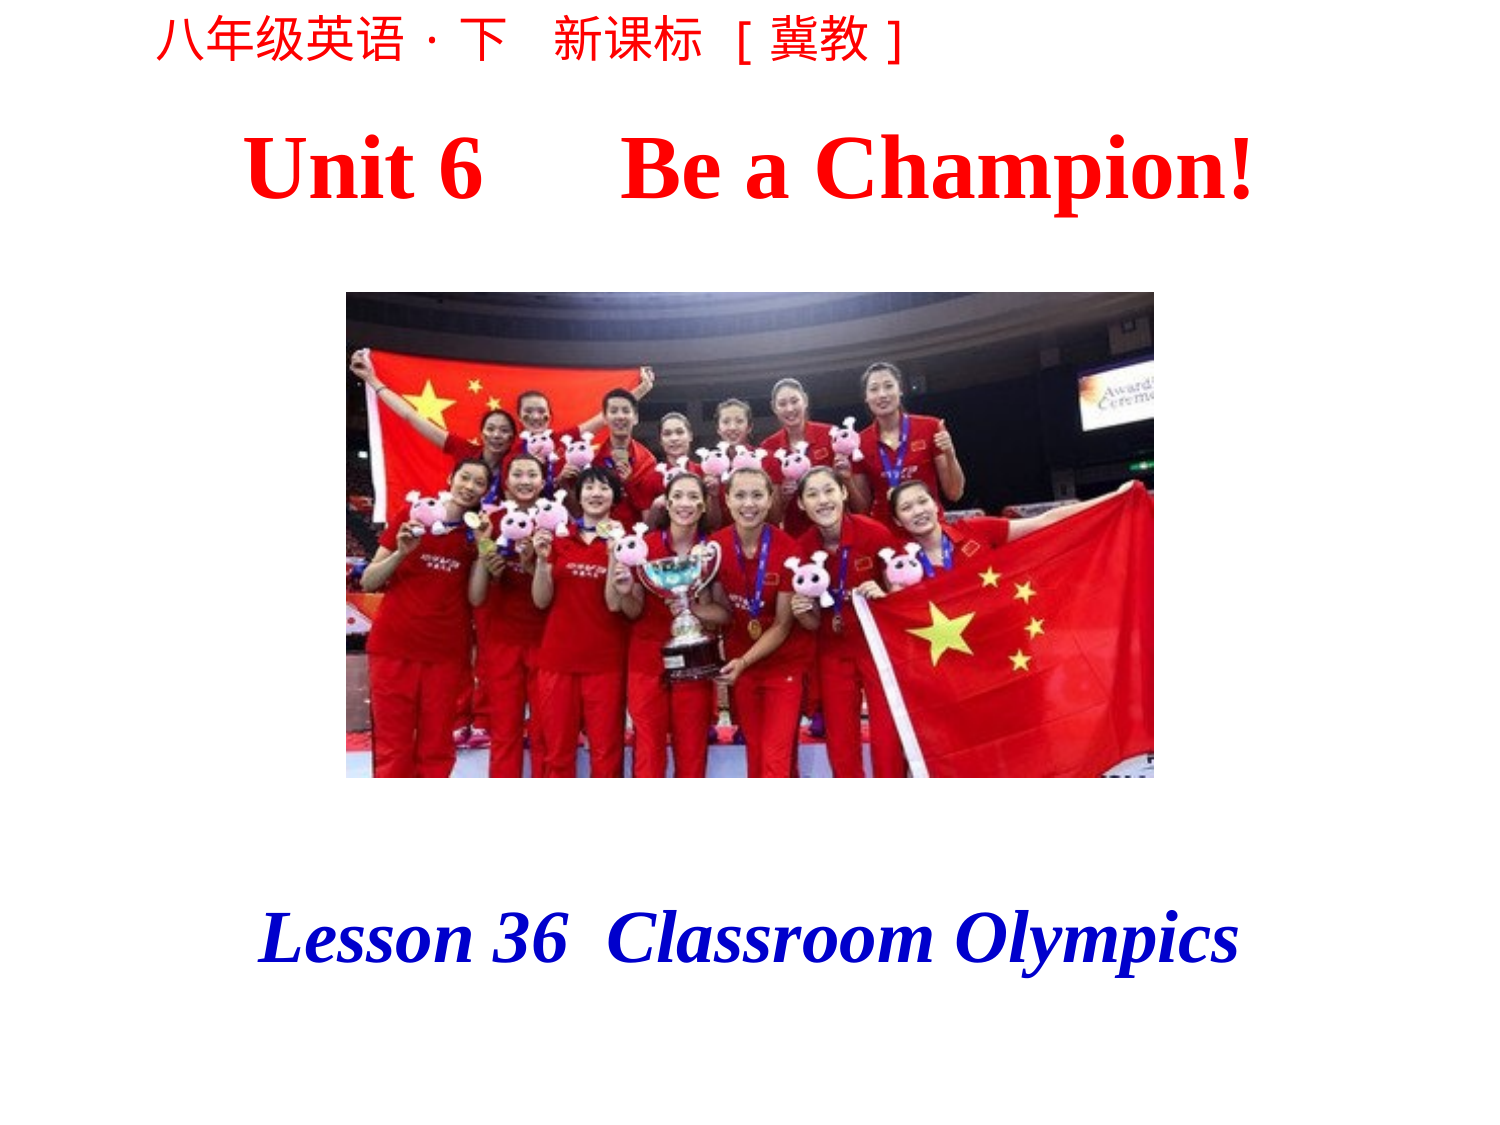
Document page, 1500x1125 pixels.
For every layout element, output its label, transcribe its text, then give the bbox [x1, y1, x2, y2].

text_box Lesson 36 Classroom Olympics [0, 791, 1500, 985]
text_box 八年级英语·下 新课标 [冀教] [0, 0, 1067, 75]
picture [345, 292, 1155, 778]
text_box Unit 6 Be a Champion! [165, 99, 1335, 225]
